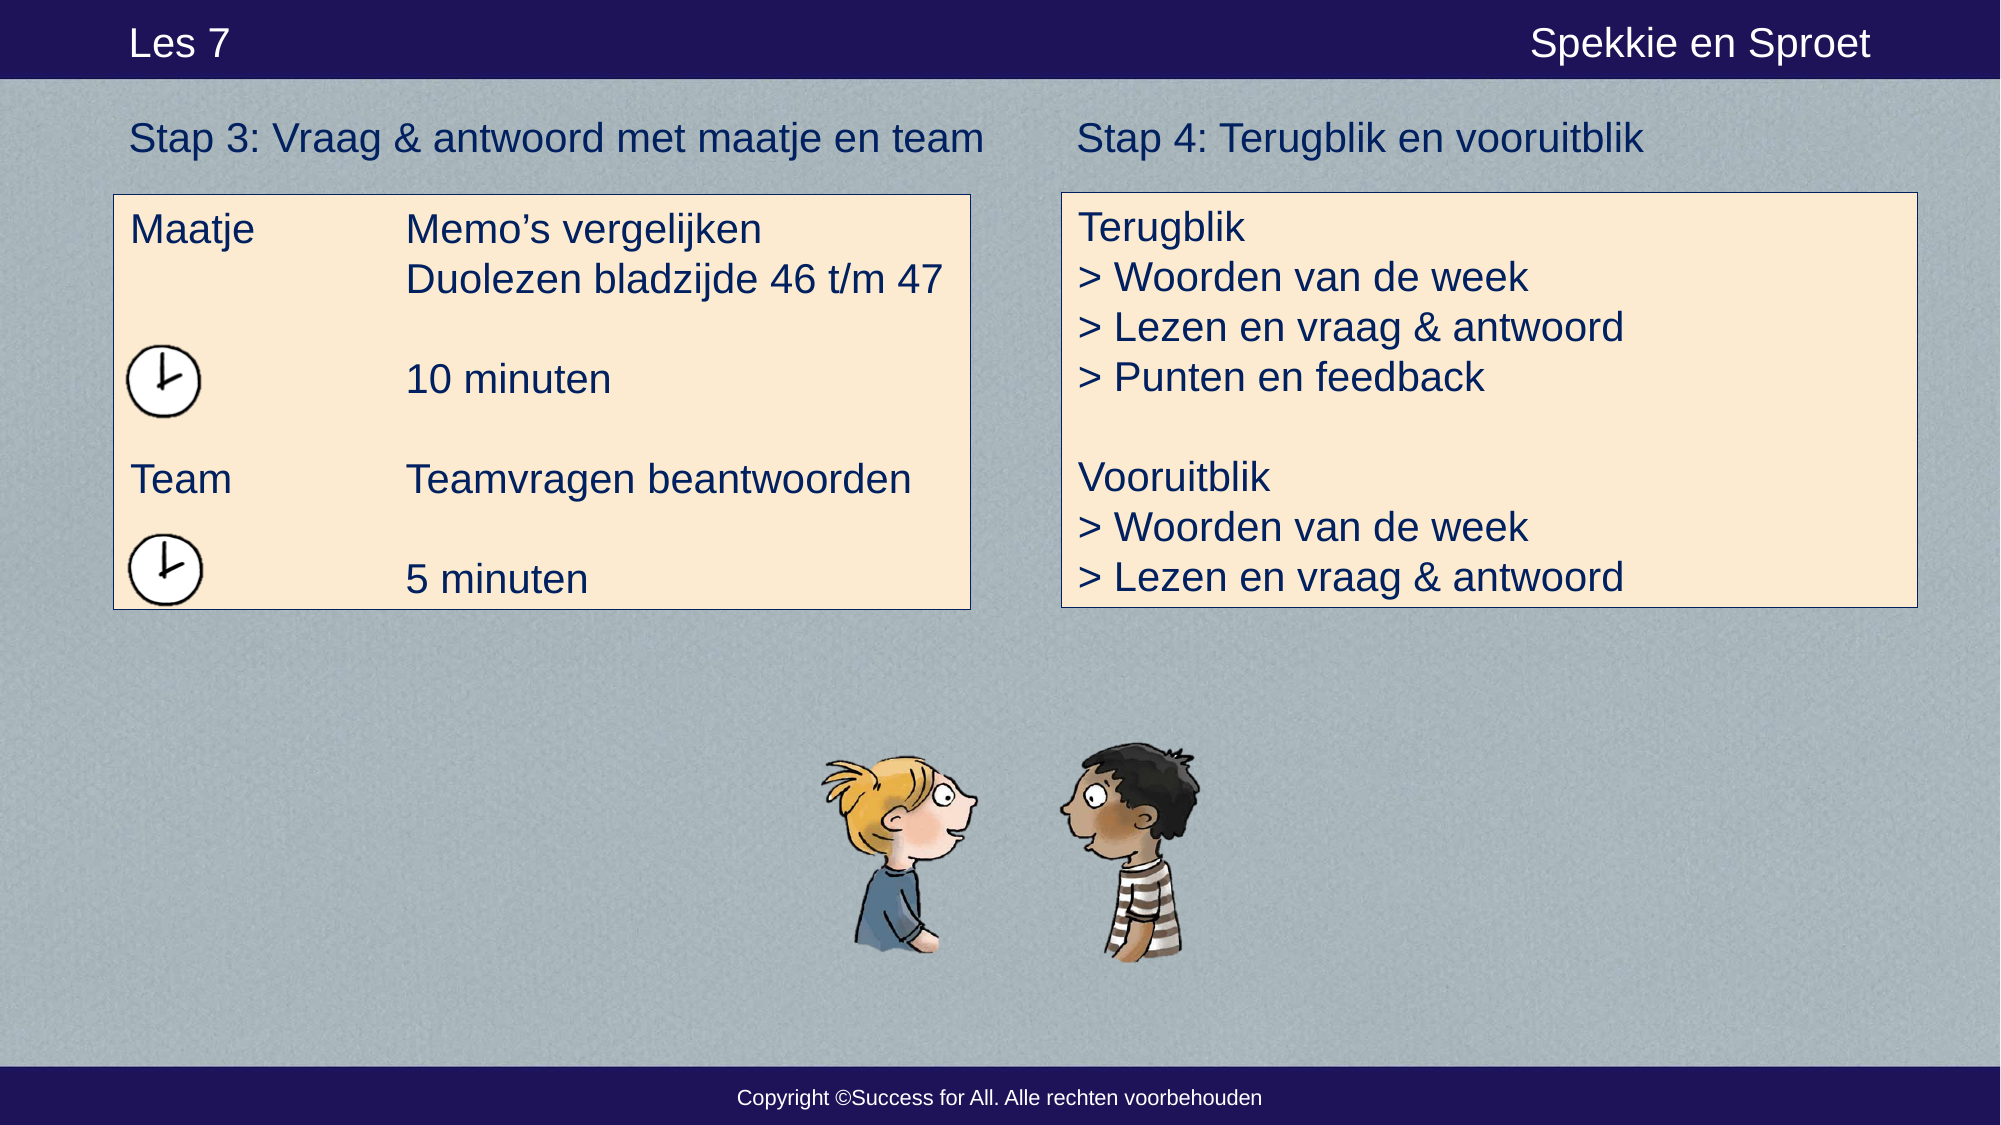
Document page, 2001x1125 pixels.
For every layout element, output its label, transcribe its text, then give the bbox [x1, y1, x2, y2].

text_box Terugblik > Woorden van de week > Lezen en vraag & antwoord > Punten en feedback Vooruitblik > Woorden van de week > Lezen en vraag & antwoord [1061, 192, 1918, 608]
text_box Stap 4: Terugblik en vooruitblik [1061, 103, 1854, 169]
text_box Les 7 [114, 8, 354, 73]
text_box Spekkie en Sproet [999, 8, 1886, 73]
text_box Stap 3: Vraag & antwoord met maatje en team [113, 103, 1000, 169]
text_box Copyright ©Success for All. Alle rechten voorbehouden [0, 1076, 2000, 1125]
picture [0, 0, 2001, 1125]
text_box Maatje Memo’s vergelijken Duolezen bladzijde 46 t/m 47 10 minuten Team Teamvragen beantwoorden 5 minuten [113, 194, 971, 610]
